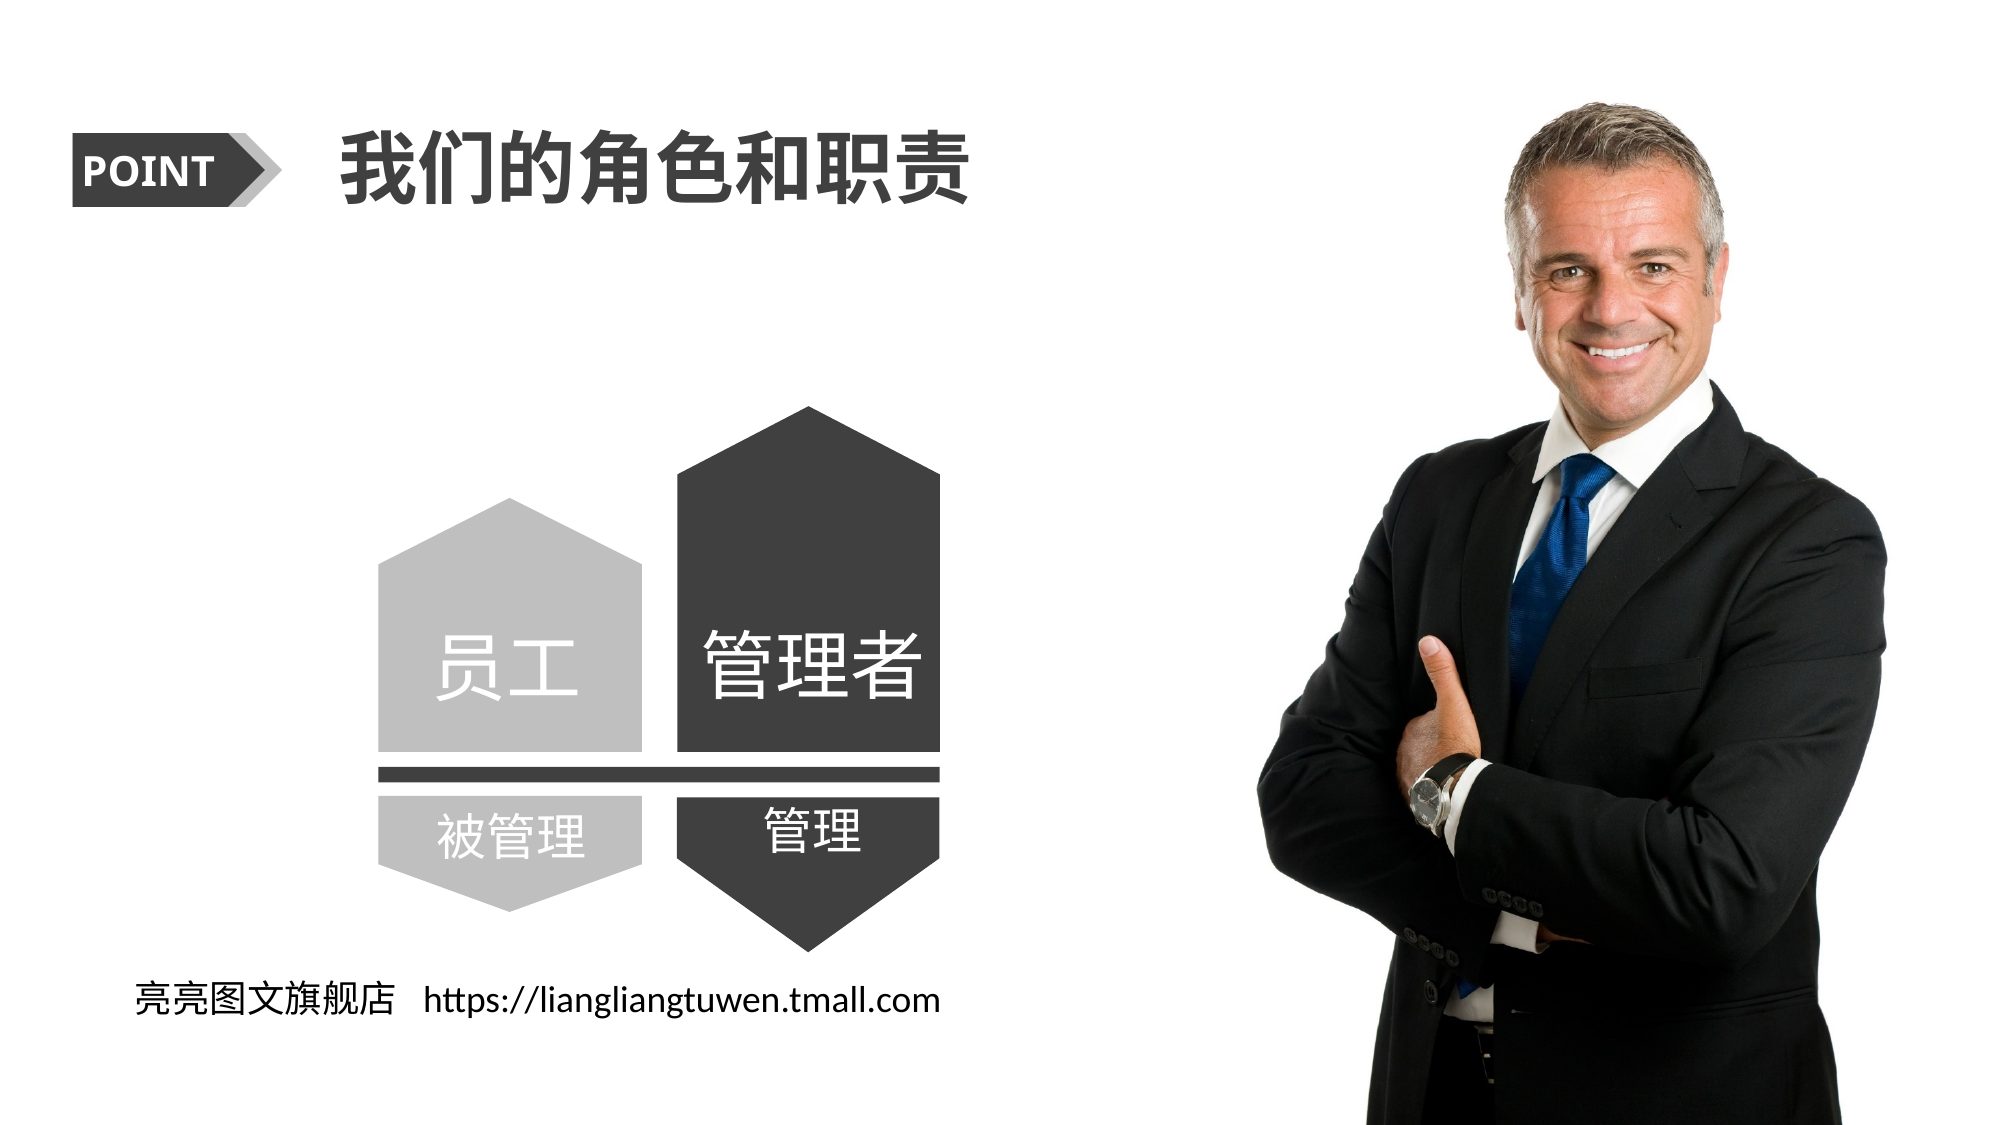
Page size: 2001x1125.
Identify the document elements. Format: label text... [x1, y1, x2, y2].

text_box 被管理 [371, 798, 652, 873]
text_box POINT [287, 137, 684, 202]
text_box 管理 [672, 792, 953, 868]
text_box 管理者 [672, 611, 953, 716]
text_box [690, 868, 926, 953]
text_box [677, 406, 940, 611]
picture [1200, 0, 1949, 1125]
text_box 我们的角色和职责 [323, 111, 1012, 221]
text_box [677, 716, 940, 752]
text_box [402, 873, 618, 912]
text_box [72, 132, 283, 208]
text_box [378, 766, 940, 783]
text_box [378, 718, 642, 752]
text_box 员工 [366, 612, 646, 718]
text_box 亮亮图文旗舰店 https://liangliangtuwen.tmall.com [119, 967, 1119, 1028]
text_box [378, 497, 642, 612]
